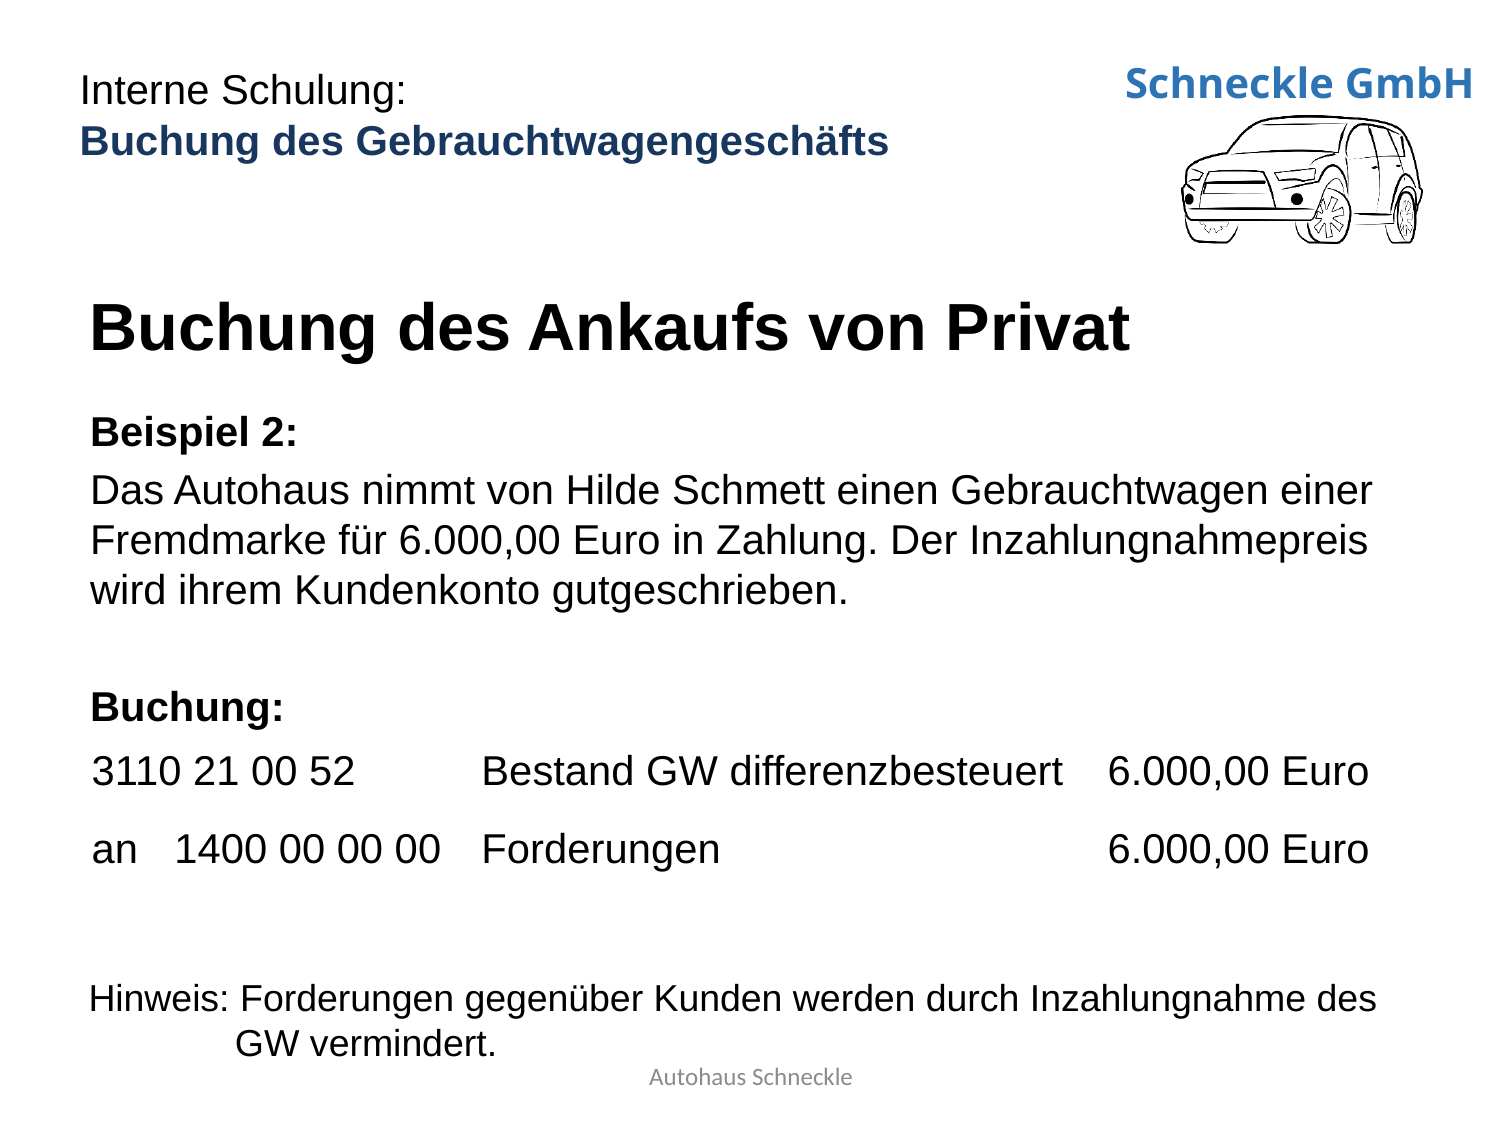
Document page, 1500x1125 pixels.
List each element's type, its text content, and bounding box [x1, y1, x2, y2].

list Hinweis: Forderungen gegenüber Kunden werden durch Inzahlungnahme des GW vermindert. [73, 966, 1459, 1118]
title Buchung des Ankaufs von Privat [75, 276, 1425, 395]
table_header Bestand GW differenzbesteuert [466, 740, 1093, 818]
text_box Beispiel 2: Das Autohaus nimmt von Hilde Schmett einen Gebrauchtwagen einer Fremdmarke für 6.000,00 Euro in Zahlung. Der Inzahlungnahmepreis wird ihrem Kundenkonto gutgeschrieben. Buchung: [74, 397, 1425, 703]
picture [1181, 115, 1423, 244]
table_header 3110 21 00 52 [77, 740, 466, 818]
table_cell an [77, 818, 159, 926]
table_cell 1400 00 00 00 [159, 818, 466, 926]
table_cell Forderungen [466, 818, 1093, 926]
table_header 6.000,00 Euro [1093, 740, 1447, 818]
table_cell 6.000,00 Euro [1093, 818, 1447, 926]
